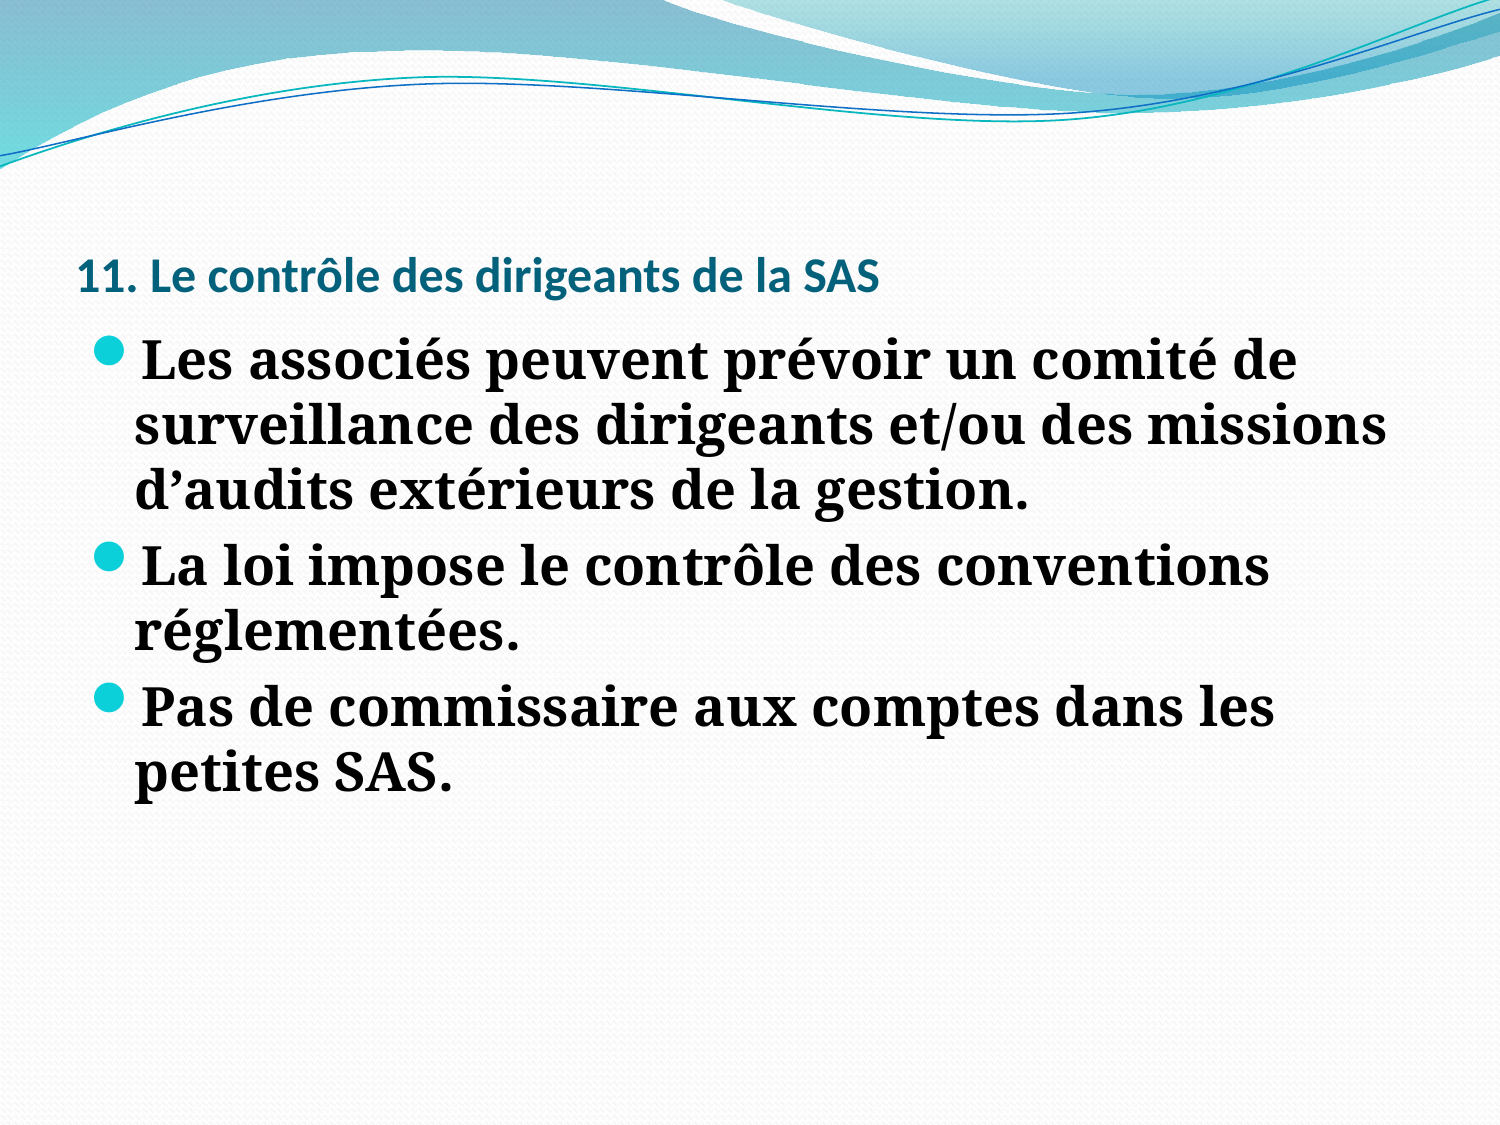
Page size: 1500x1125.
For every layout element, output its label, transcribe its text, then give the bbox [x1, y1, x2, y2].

list Les associés peuvent prévoir un comité de surveillance des dirigeants et/ou des missions d’audits extérieurs de la gestion. La loi impose le contrôle des conventions réglementées. Pas de commissaire aux comptes dans les petites SAS. [75, 317, 1425, 1038]
title 11. Le contrôle des dirigeants de la SAS [75, 115, 1425, 303]
